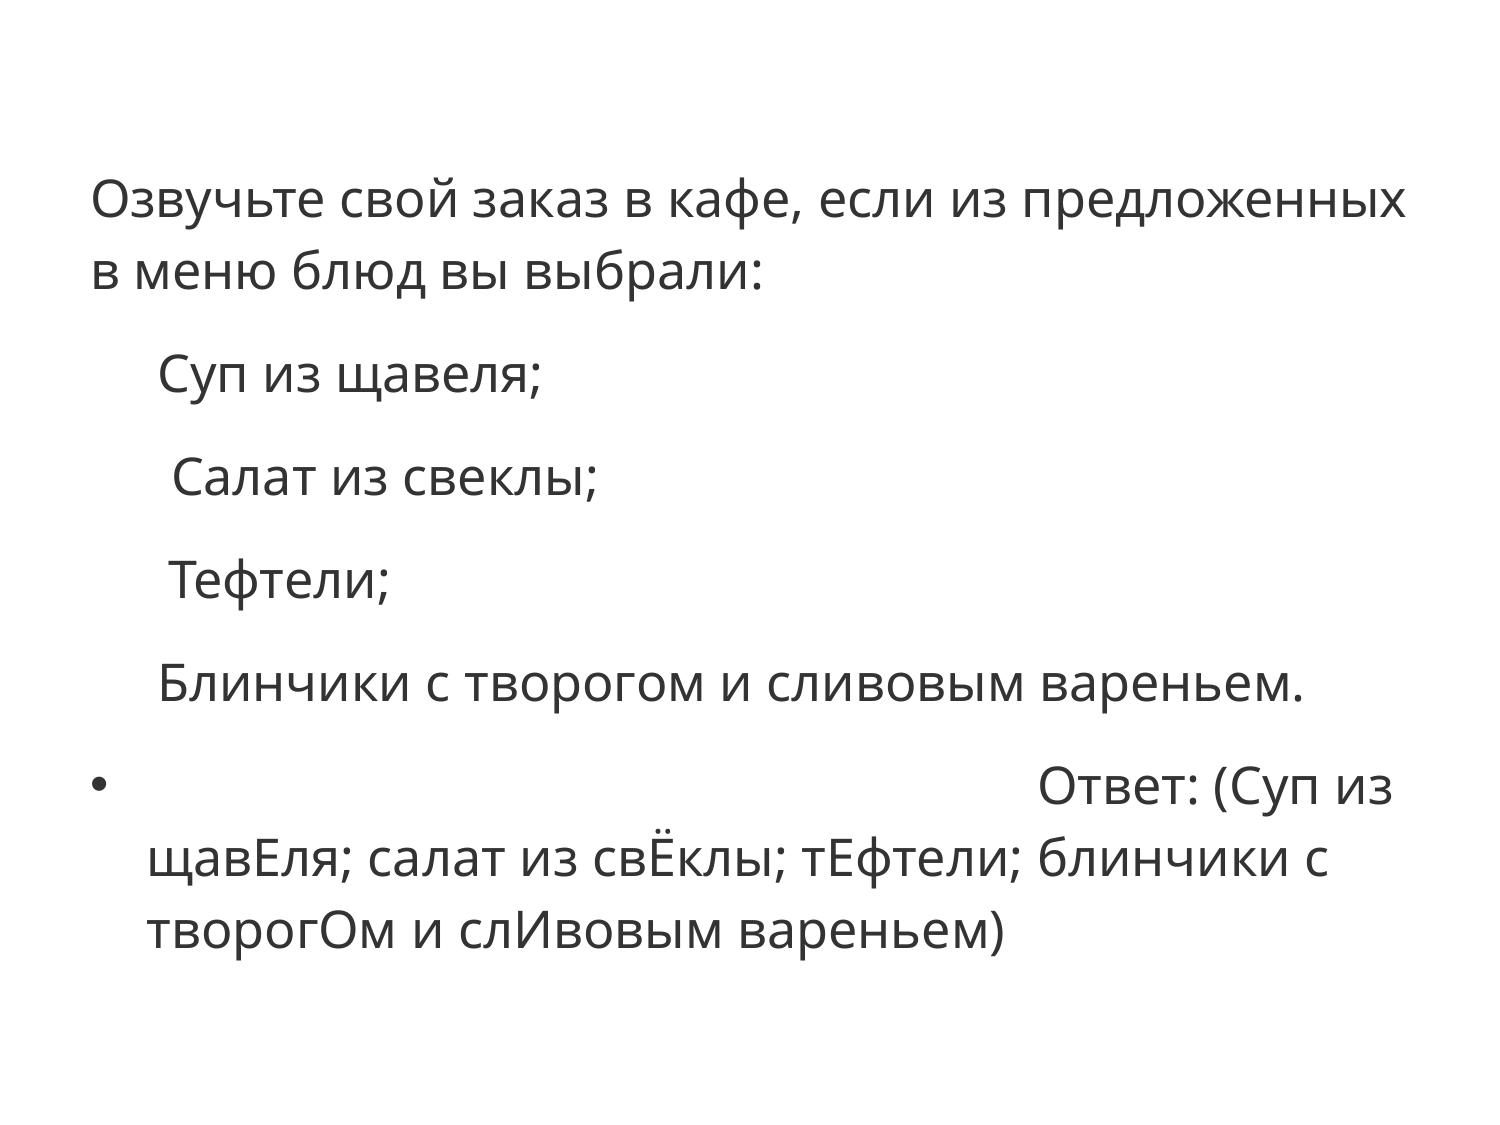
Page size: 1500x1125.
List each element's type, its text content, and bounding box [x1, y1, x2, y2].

list Озвучьте свой заказ в кафе, если из предложенных в меню блюд вы выбрали: Суп из щавеля; Салат из свеклы; Тефтели; Блинчики с творогом и сливовым вареньем. Ответ: (Суп из щавЕля; салат из свЁклы; тЕфтели; блинчики с творогОм и слИвовым вареньем) [75, 149, 1425, 1005]
